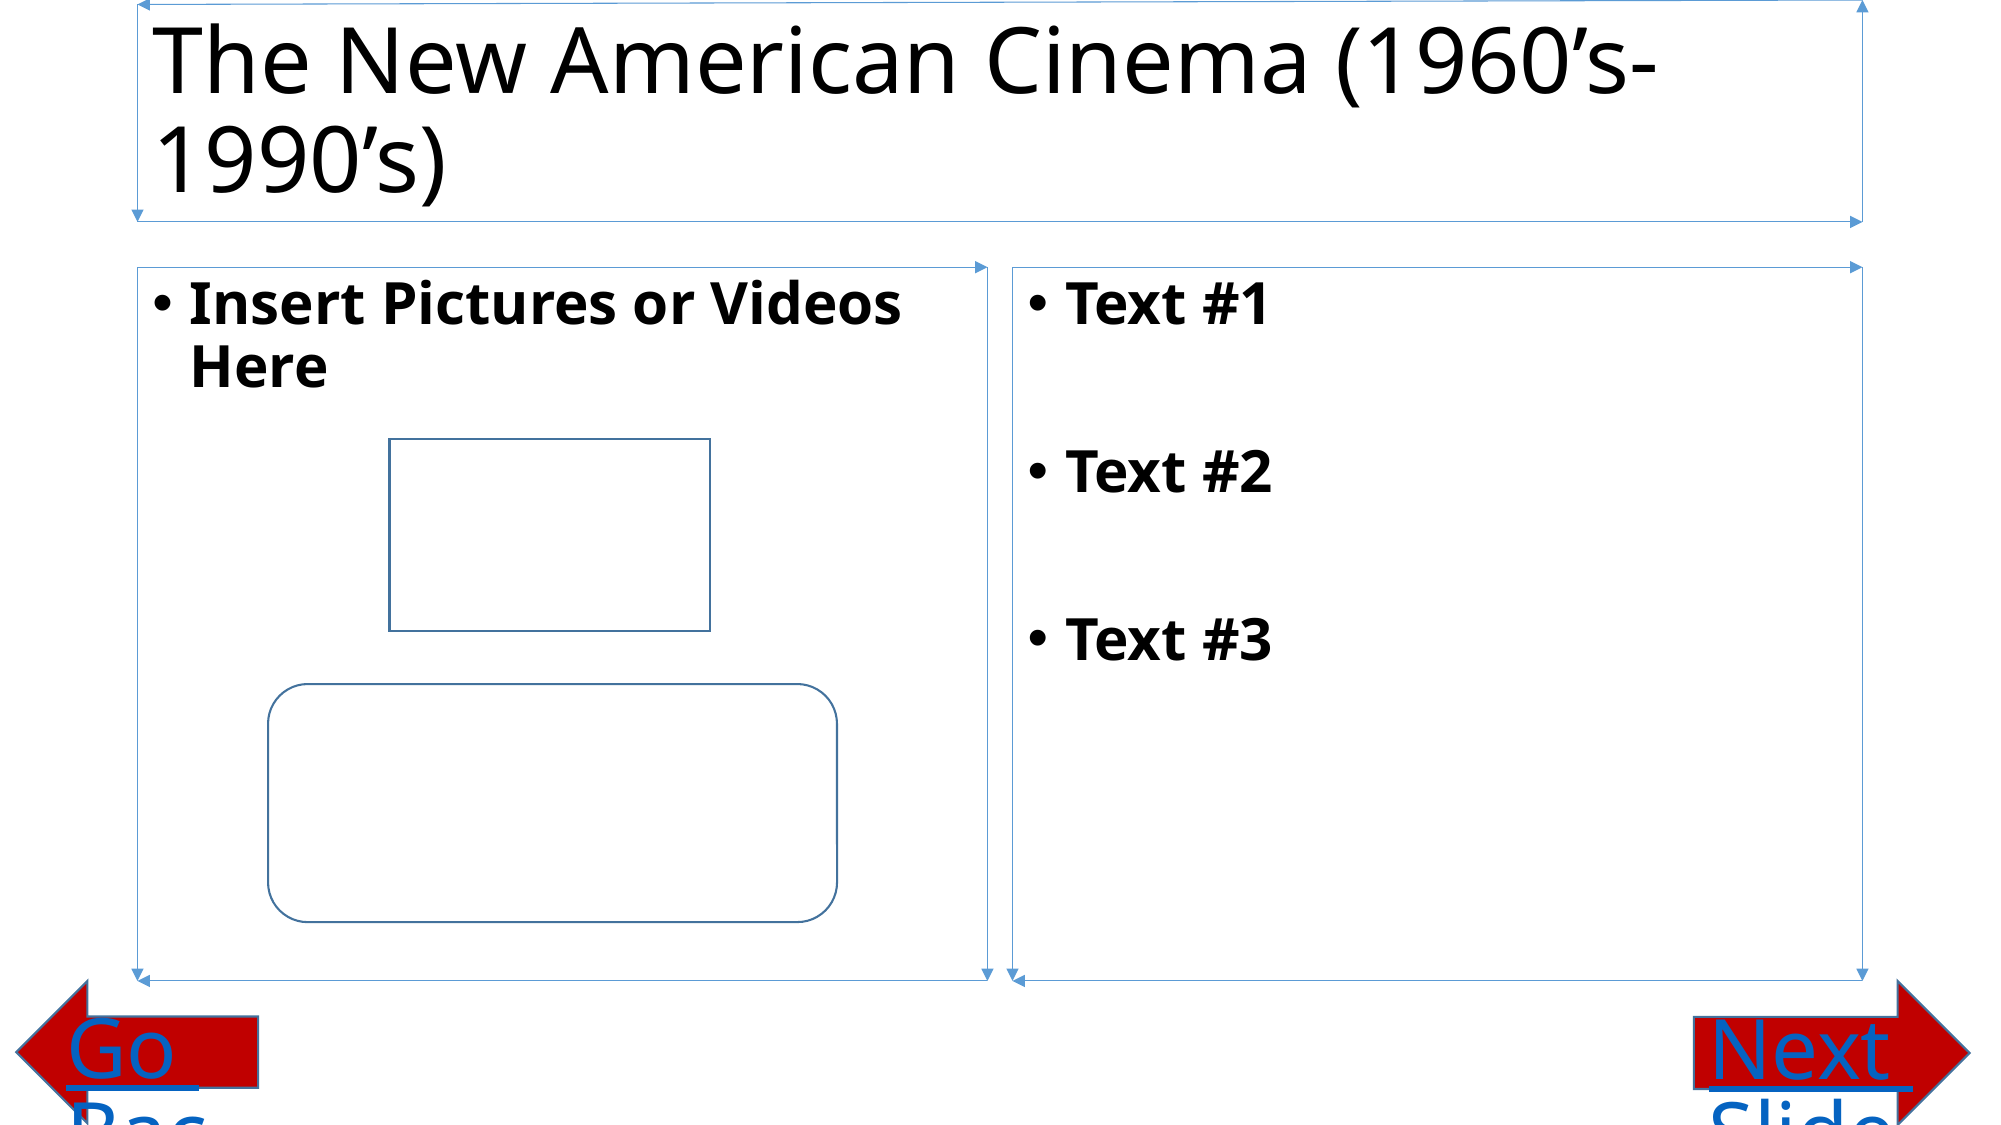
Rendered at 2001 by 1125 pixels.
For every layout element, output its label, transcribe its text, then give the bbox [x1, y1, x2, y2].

title The New American Cinema (1960’s-1990’s) [138, 5, 1862, 221]
list Text #1 Text #2 Text #3 [1013, 268, 1862, 980]
text_box Go Back [14, 978, 260, 1125]
text_box [267, 683, 839, 924]
text_box Next Slide [1692, 978, 1972, 1125]
text_box [388, 438, 711, 632]
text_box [137, 0, 1863, 5]
list Insert Pictures or Videos Here [138, 268, 987, 980]
